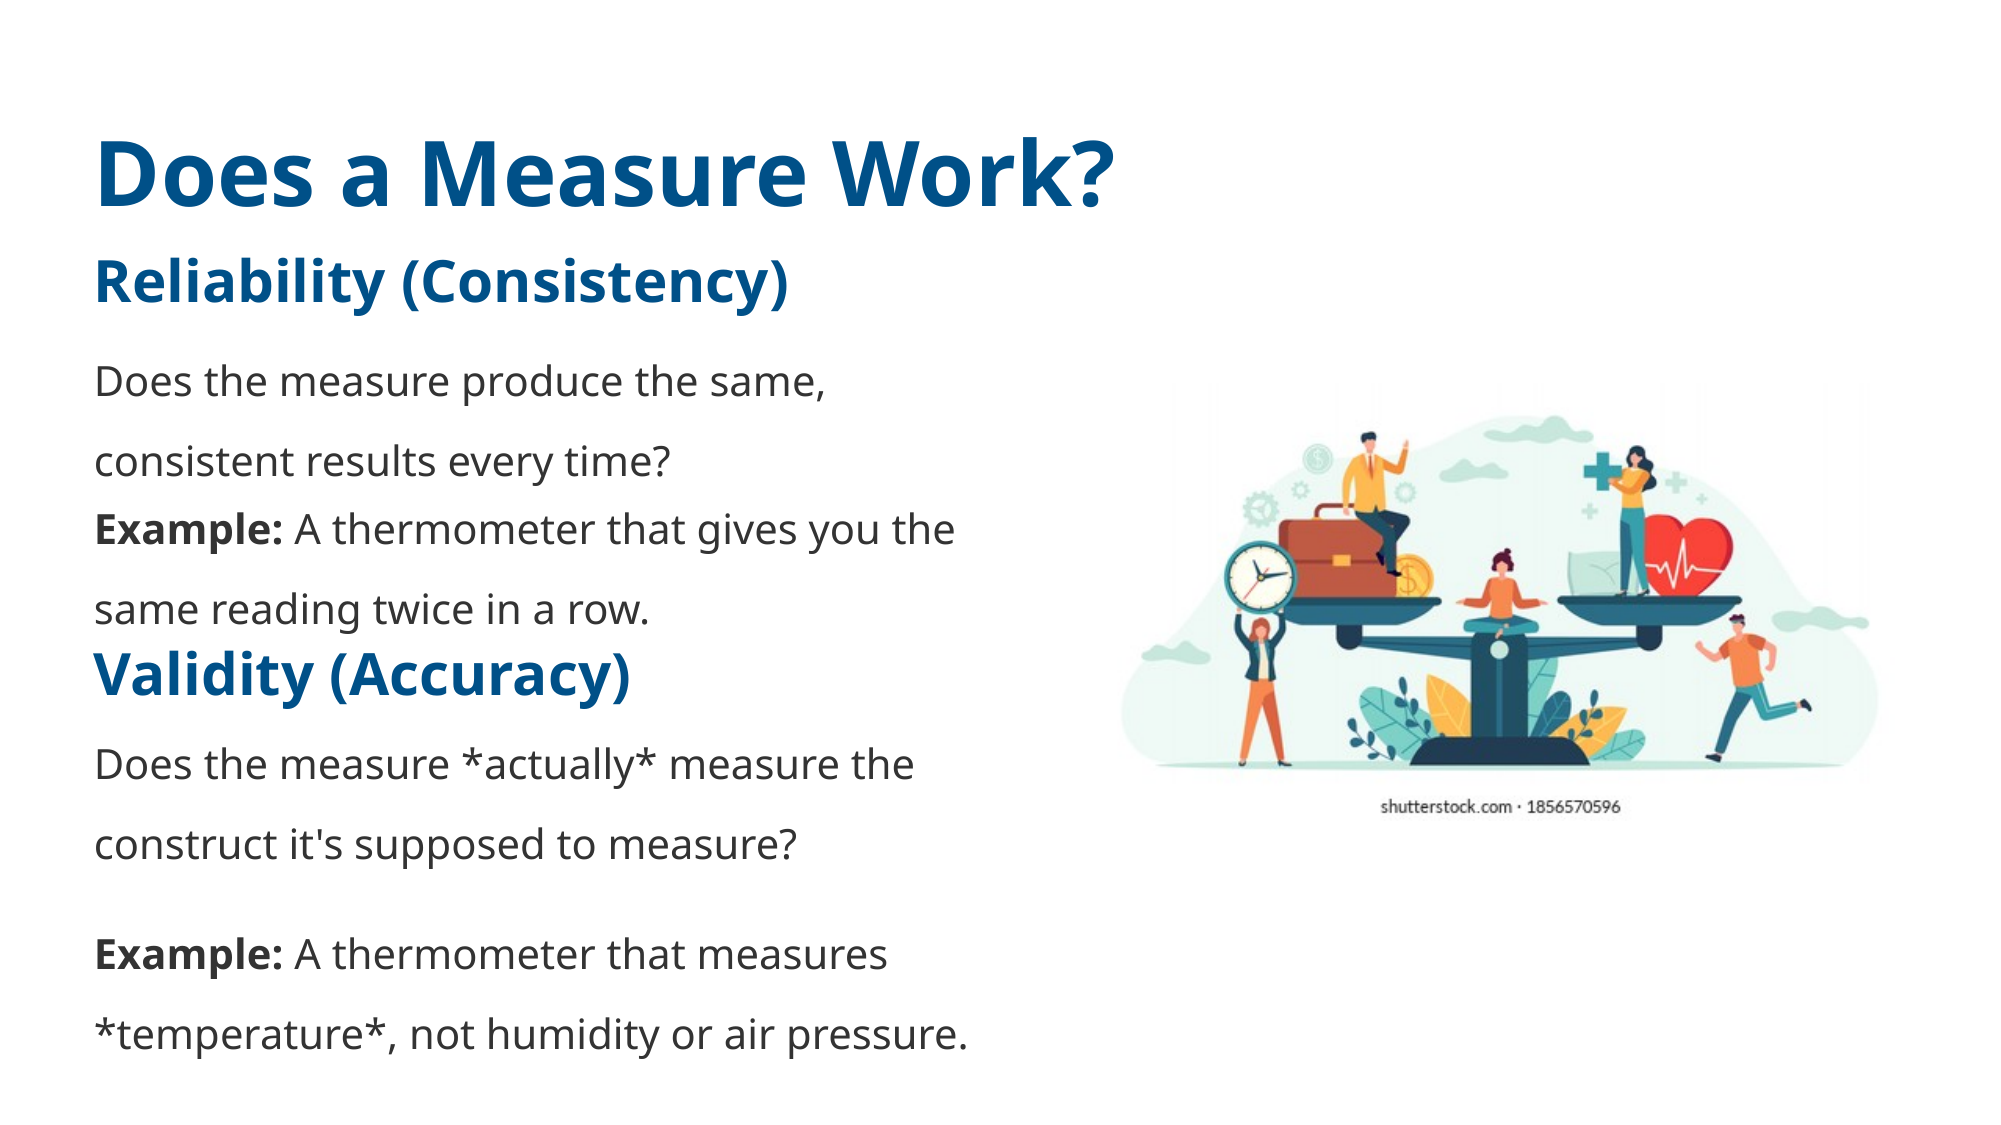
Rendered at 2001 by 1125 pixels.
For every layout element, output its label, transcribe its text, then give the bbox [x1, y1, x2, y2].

text_box Does the measure produce the same, consistent results every time? [93, 324, 1005, 485]
text_box Example: A thermometer that gives you the same reading twice in a row. [93, 472, 1000, 633]
text_box Does the measure *actually* measure the construct it's supposed to measure? [93, 707, 1005, 868]
text_box Reliability (Consistency) [93, 244, 1005, 315]
picture [1093, 382, 1907, 822]
text_box Does a Measure Work? [93, 93, 1313, 225]
text_box Validity (Accuracy) [93, 636, 1005, 707]
text_box Example: A thermometer that measures *temperature*, not humidity or air pressure. [93, 897, 1000, 1058]
